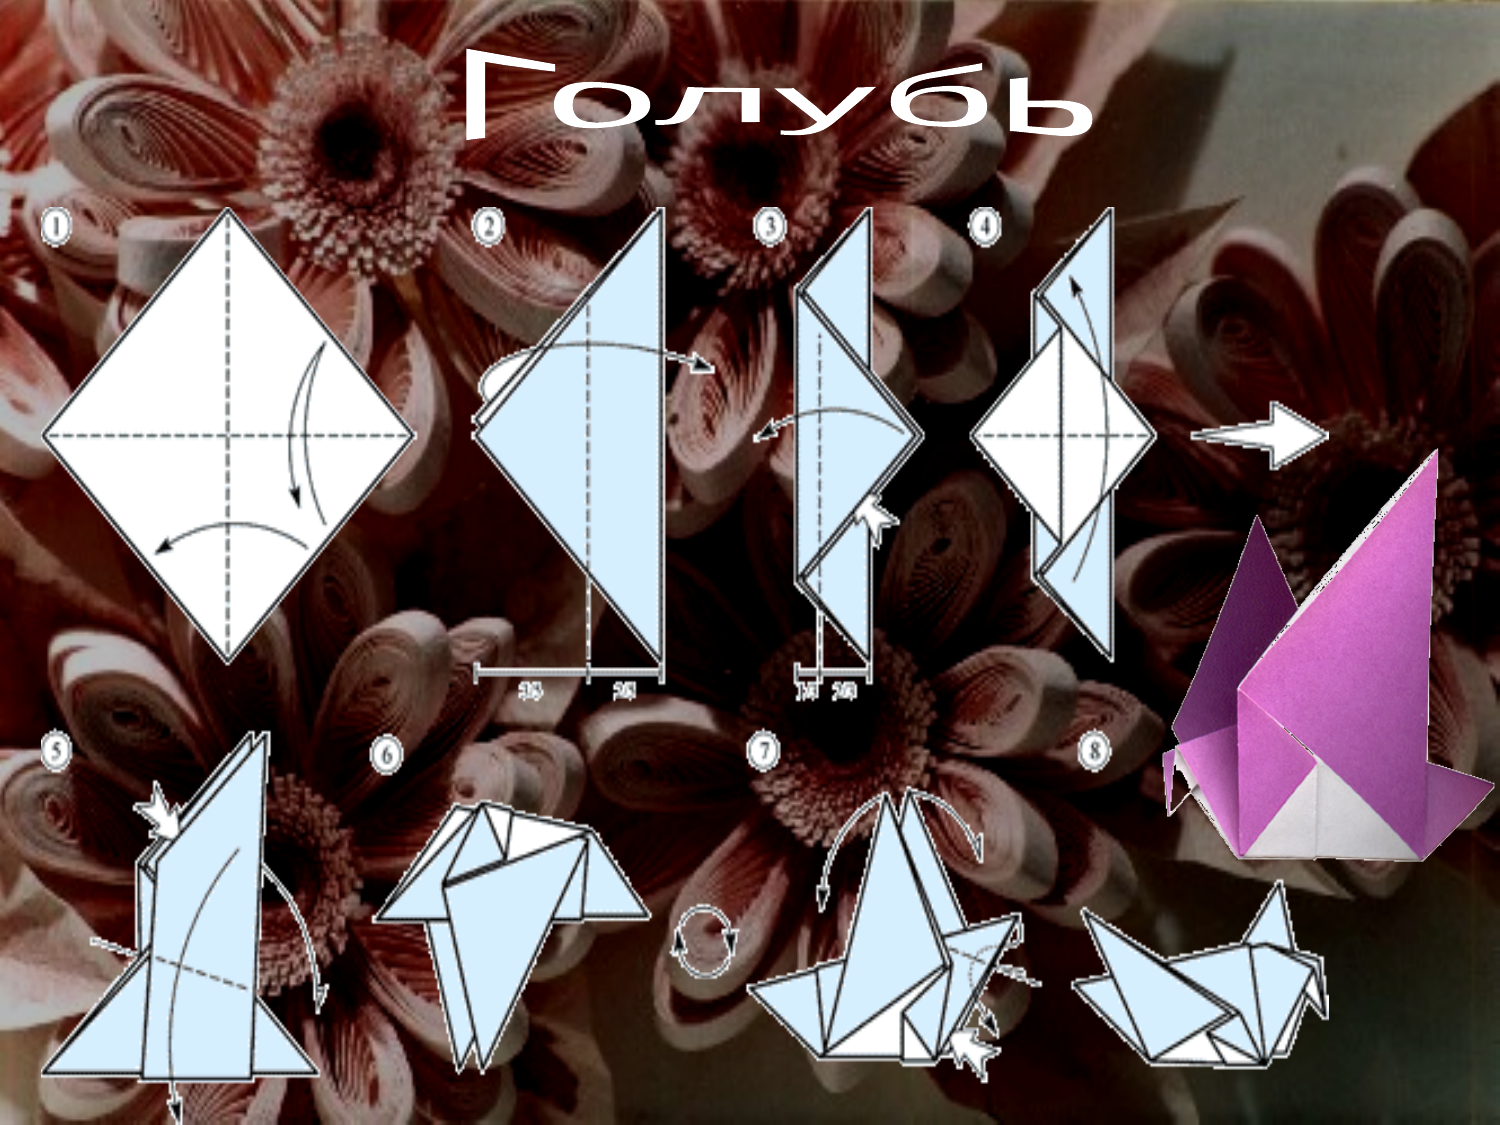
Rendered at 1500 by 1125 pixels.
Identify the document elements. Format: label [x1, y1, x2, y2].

list [0, 0, 1500, 1125]
picture [40, 207, 1500, 1125]
